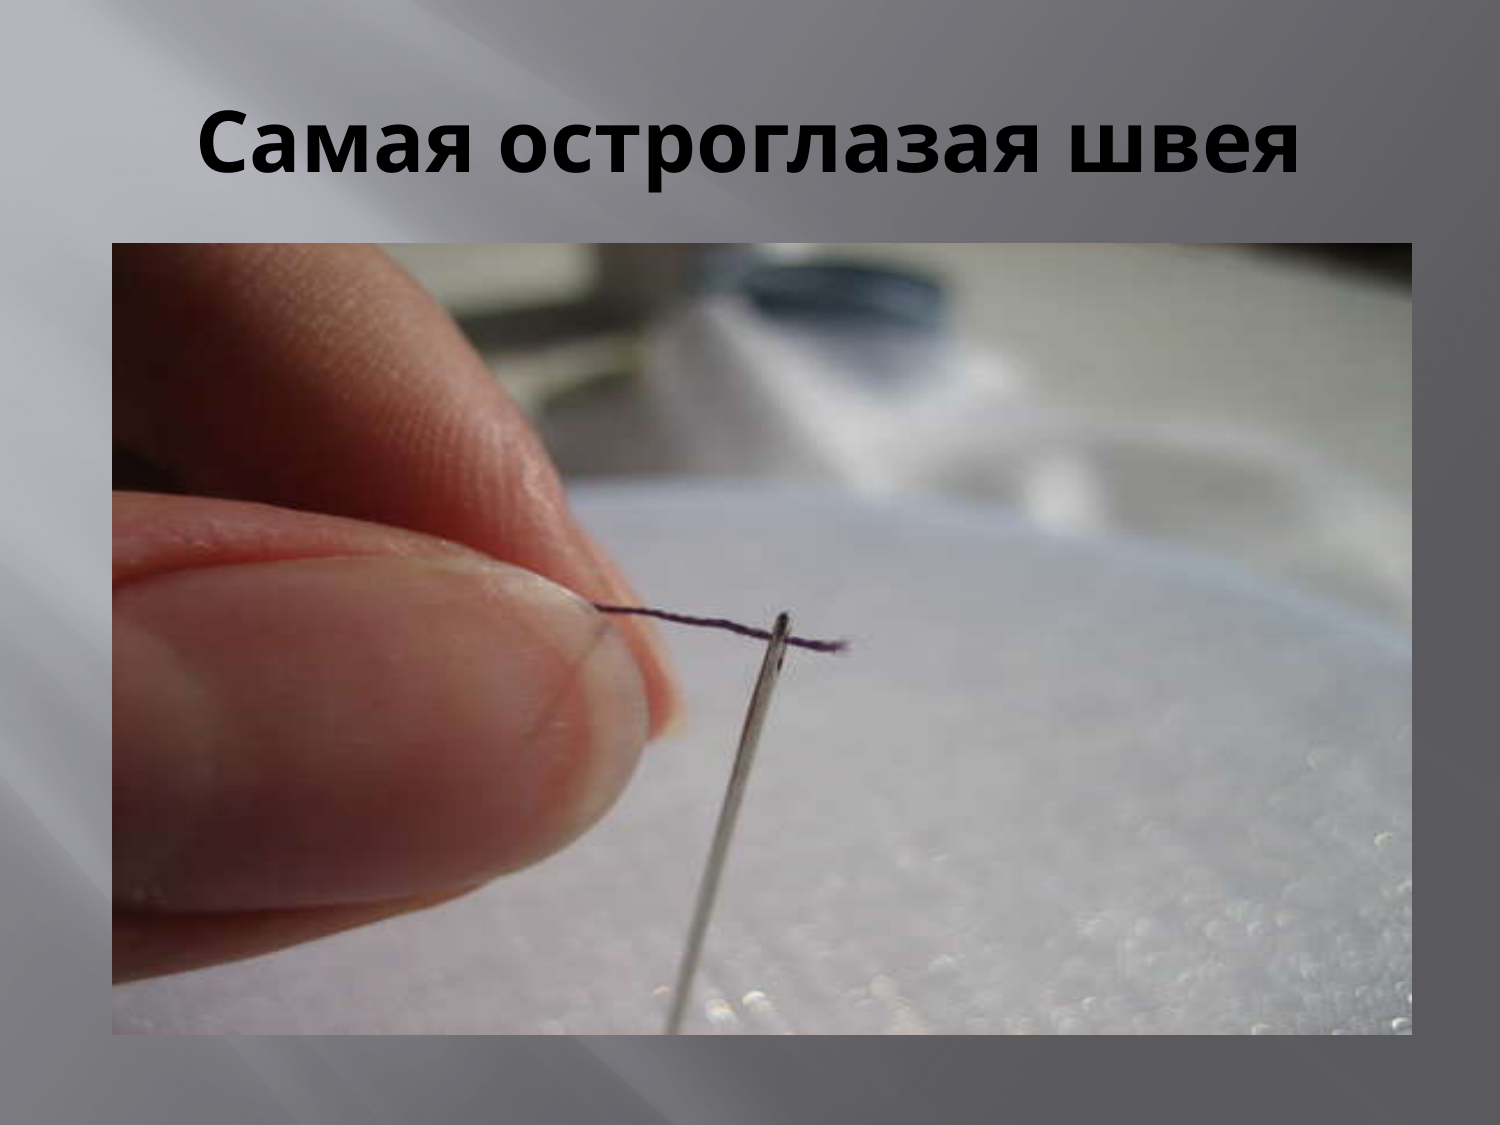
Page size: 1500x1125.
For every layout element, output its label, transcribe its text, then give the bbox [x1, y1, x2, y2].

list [111, 243, 1412, 1036]
title Самая остроглазая швея [75, 45, 1425, 233]
